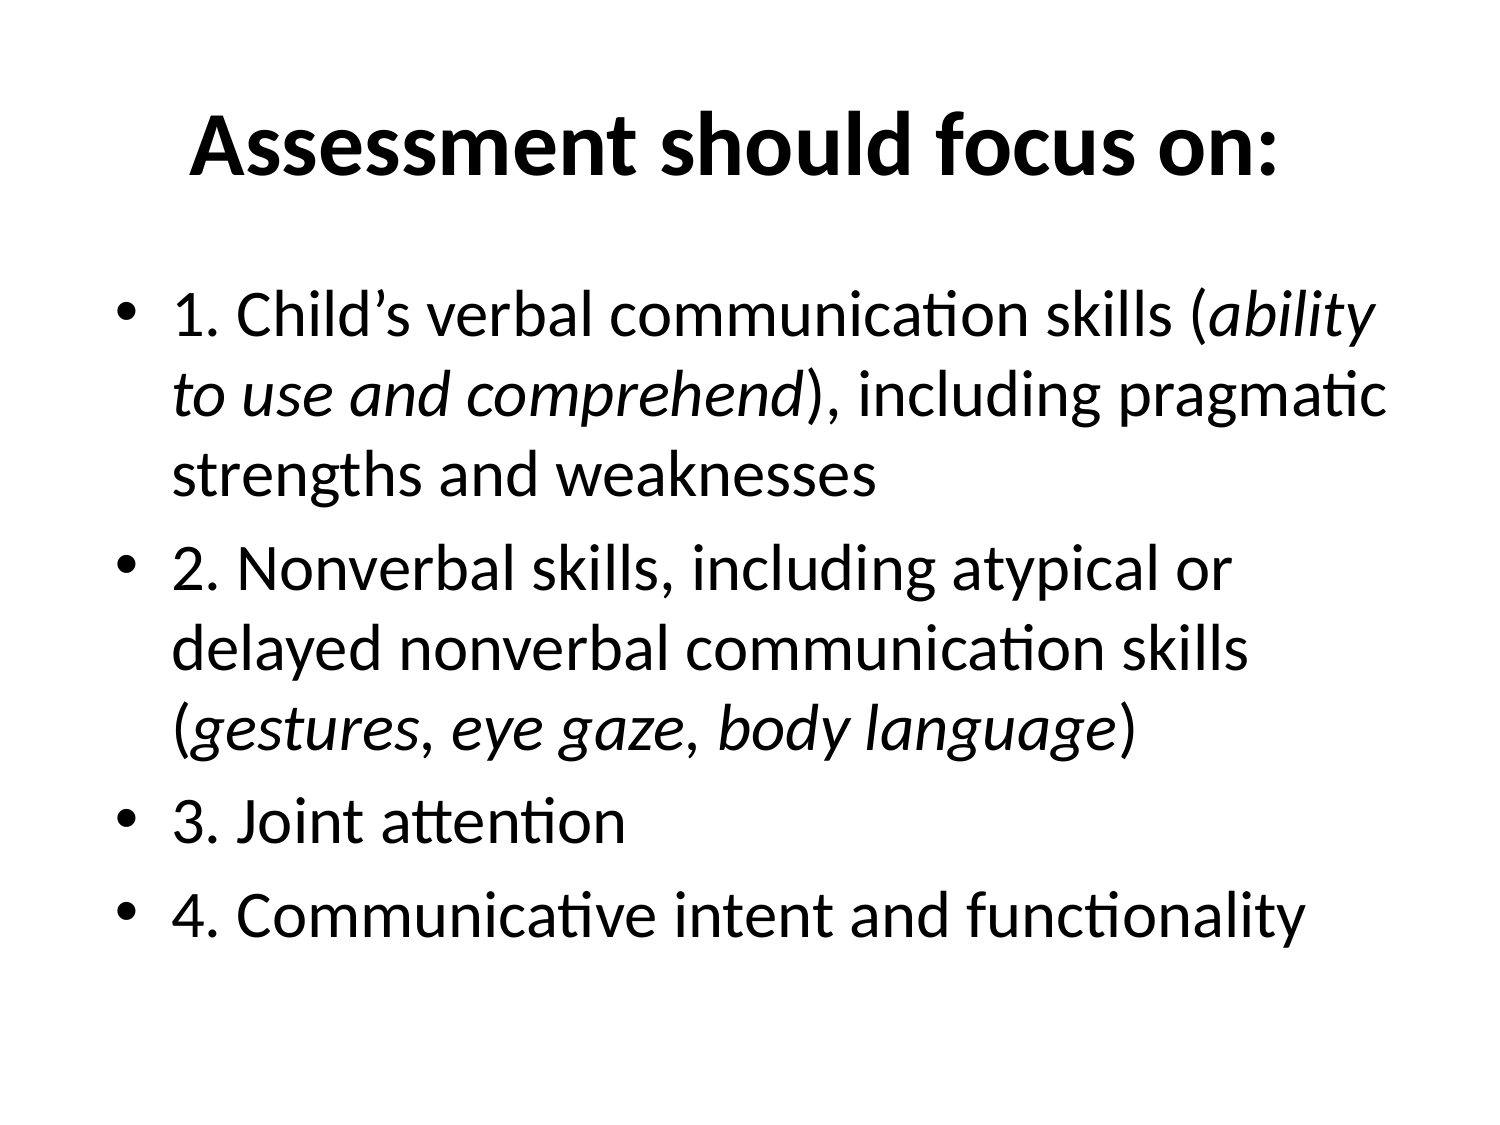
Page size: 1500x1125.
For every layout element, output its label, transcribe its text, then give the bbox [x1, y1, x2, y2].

list 1. Child’s verbal communication skills (ability to use and comprehend), including pragmatic strengths and weaknesses 2. Nonverbal skills, including atypical or delayed nonverbal communication skills (gestures, eye gaze, body language) 3. Joint attention 4. Communicative intent and functionality [99, 262, 1425, 1050]
title Assessment should focus on: [174, 45, 1425, 233]
